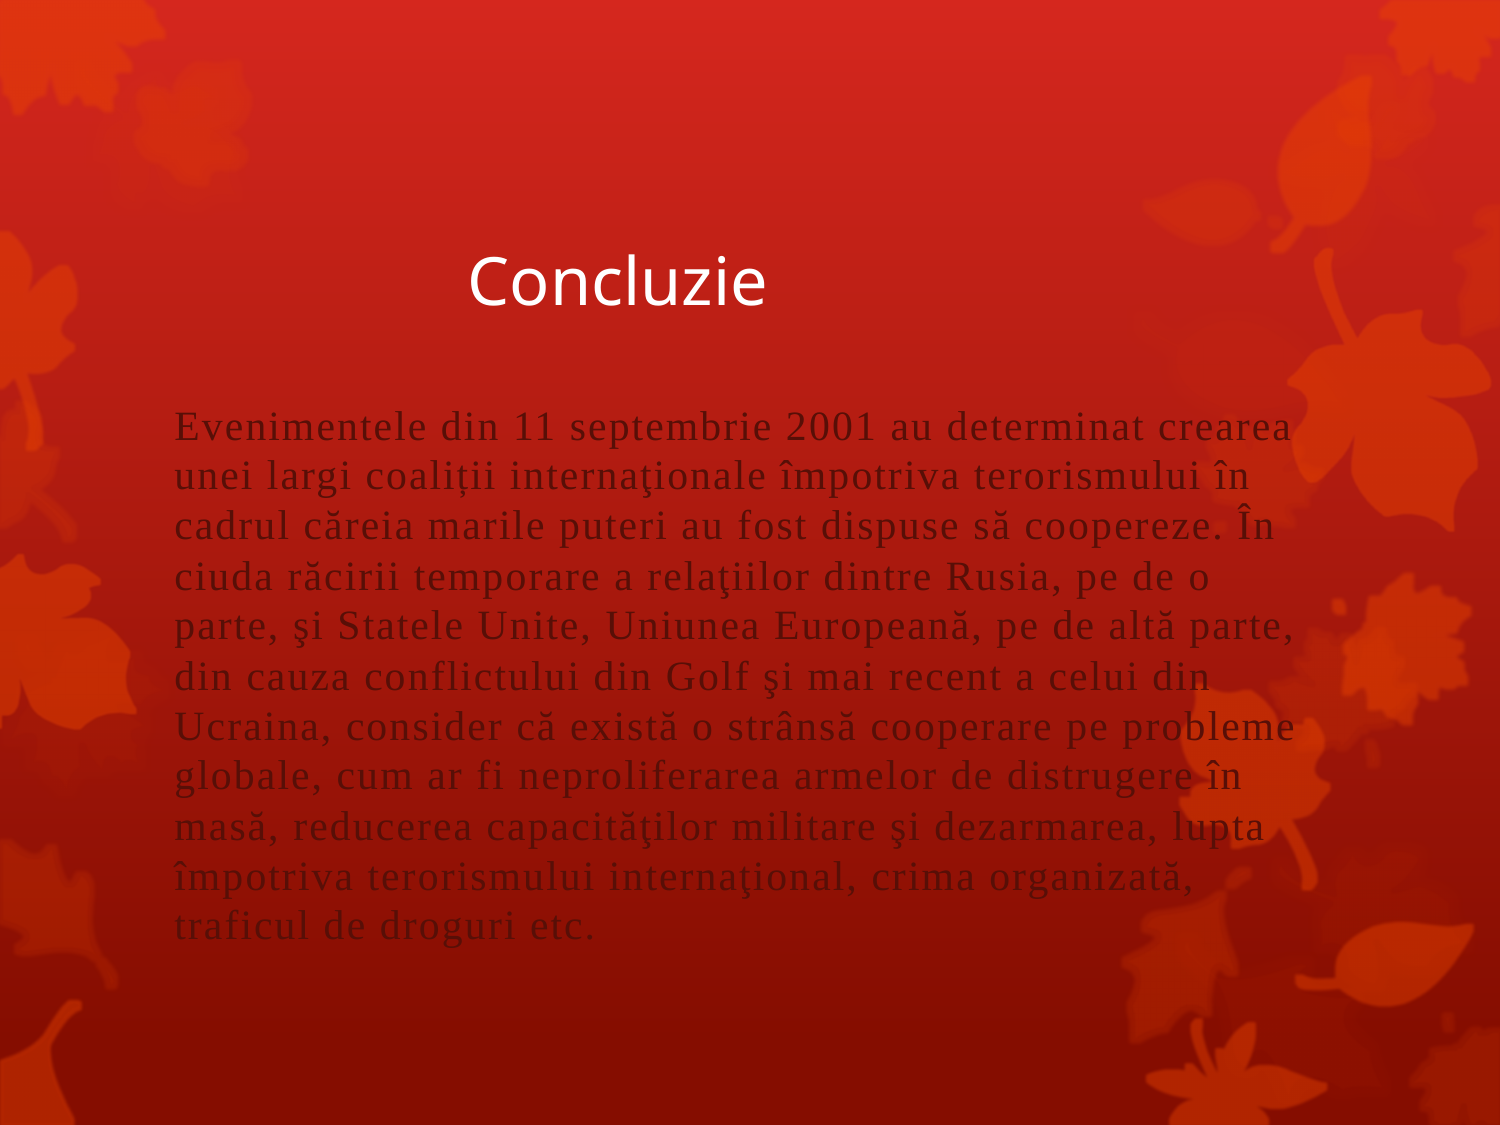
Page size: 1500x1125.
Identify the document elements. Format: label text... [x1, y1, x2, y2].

title Concluzie Evenimentele din 11 septembrie 2001 au determinat crearea unei largi coaliții internaţionale împotriva terorismului în cadrul căreia marile puteri au fost dispuse să coopereze. În ciuda răcirii temporare a relaţiilor dintre Rusia, pe de o parte, şi Statele Unite, Uniunea Europeană, pe de altă parte, din cauza conflictului din Golf şi mai recent a celui din Ucraina, consider că există o strânsă cooperare pe probleme globale, cum ar fi neproliferarea armelor de distrugere în masă, reducerea capacităţilor militare şi dezarmarea, lupta împotriva terorismului internaţional, crima organizată, traficul de droguri etc. [159, 267, 1329, 1000]
